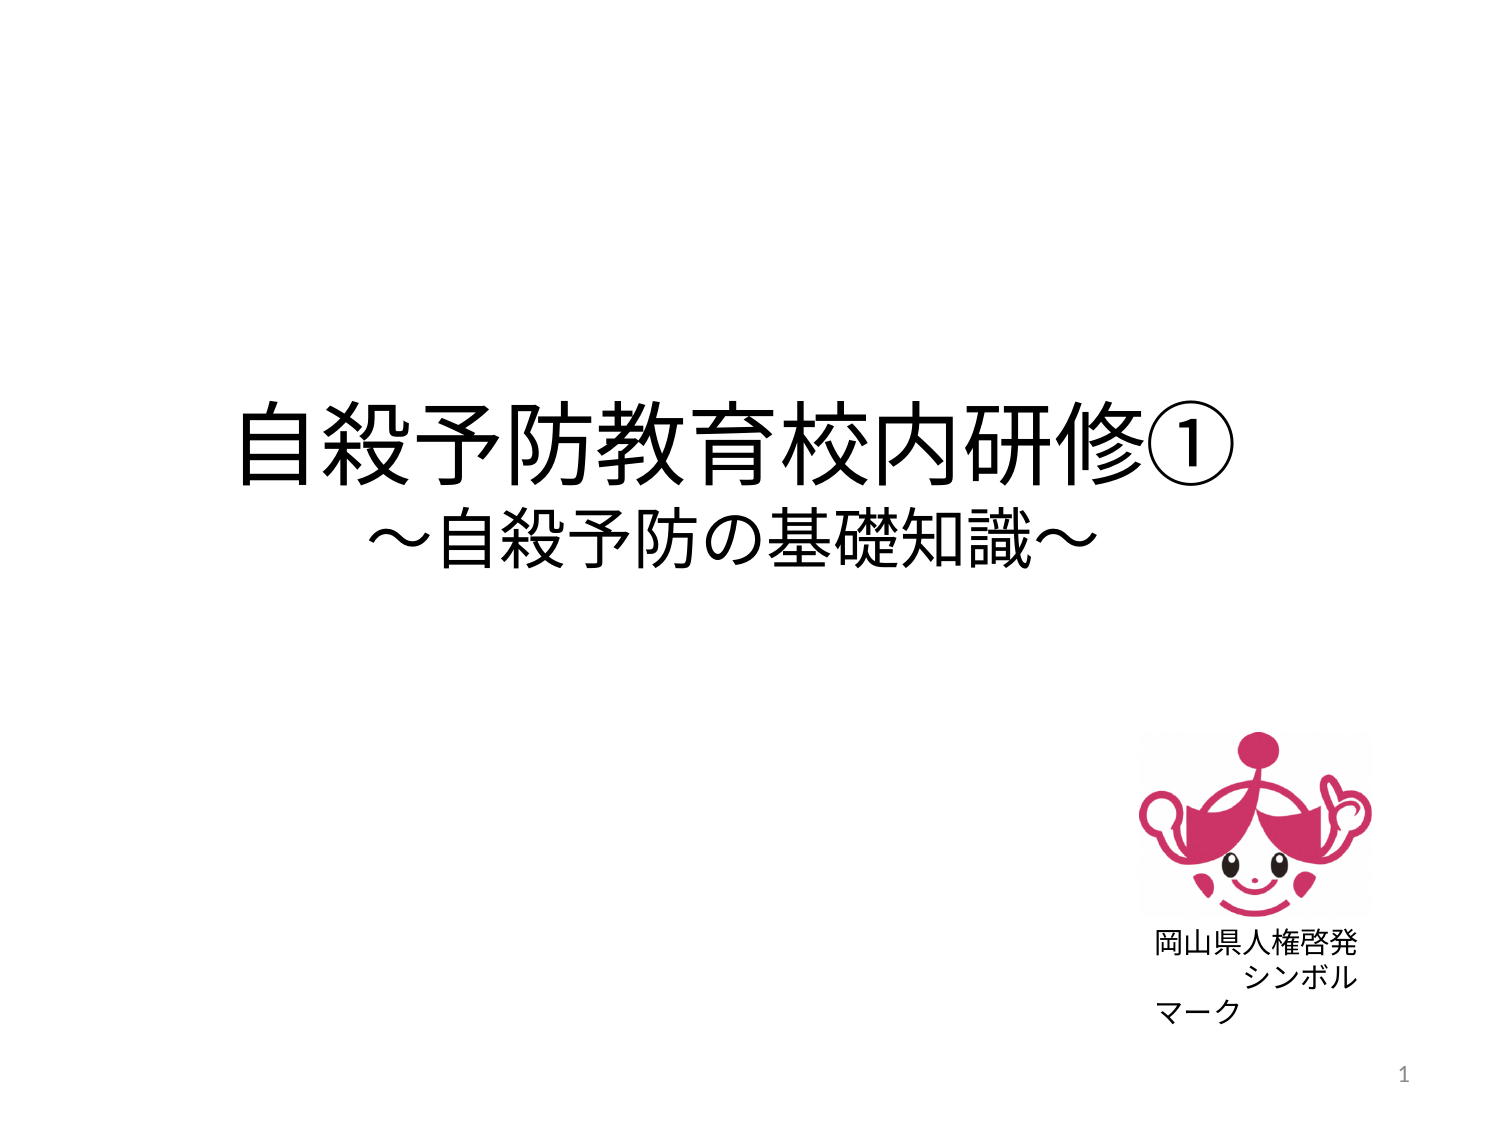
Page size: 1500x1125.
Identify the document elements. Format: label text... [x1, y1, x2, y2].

title 自殺予防教育校内研修① ～自殺予防の基礎知識～ [96, 361, 1372, 603]
picture [1139, 732, 1372, 918]
slide_number 1 [1074, 1042, 1425, 1103]
text_box 岡山県人権啓発 シンボルマーク [1139, 916, 1424, 1037]
